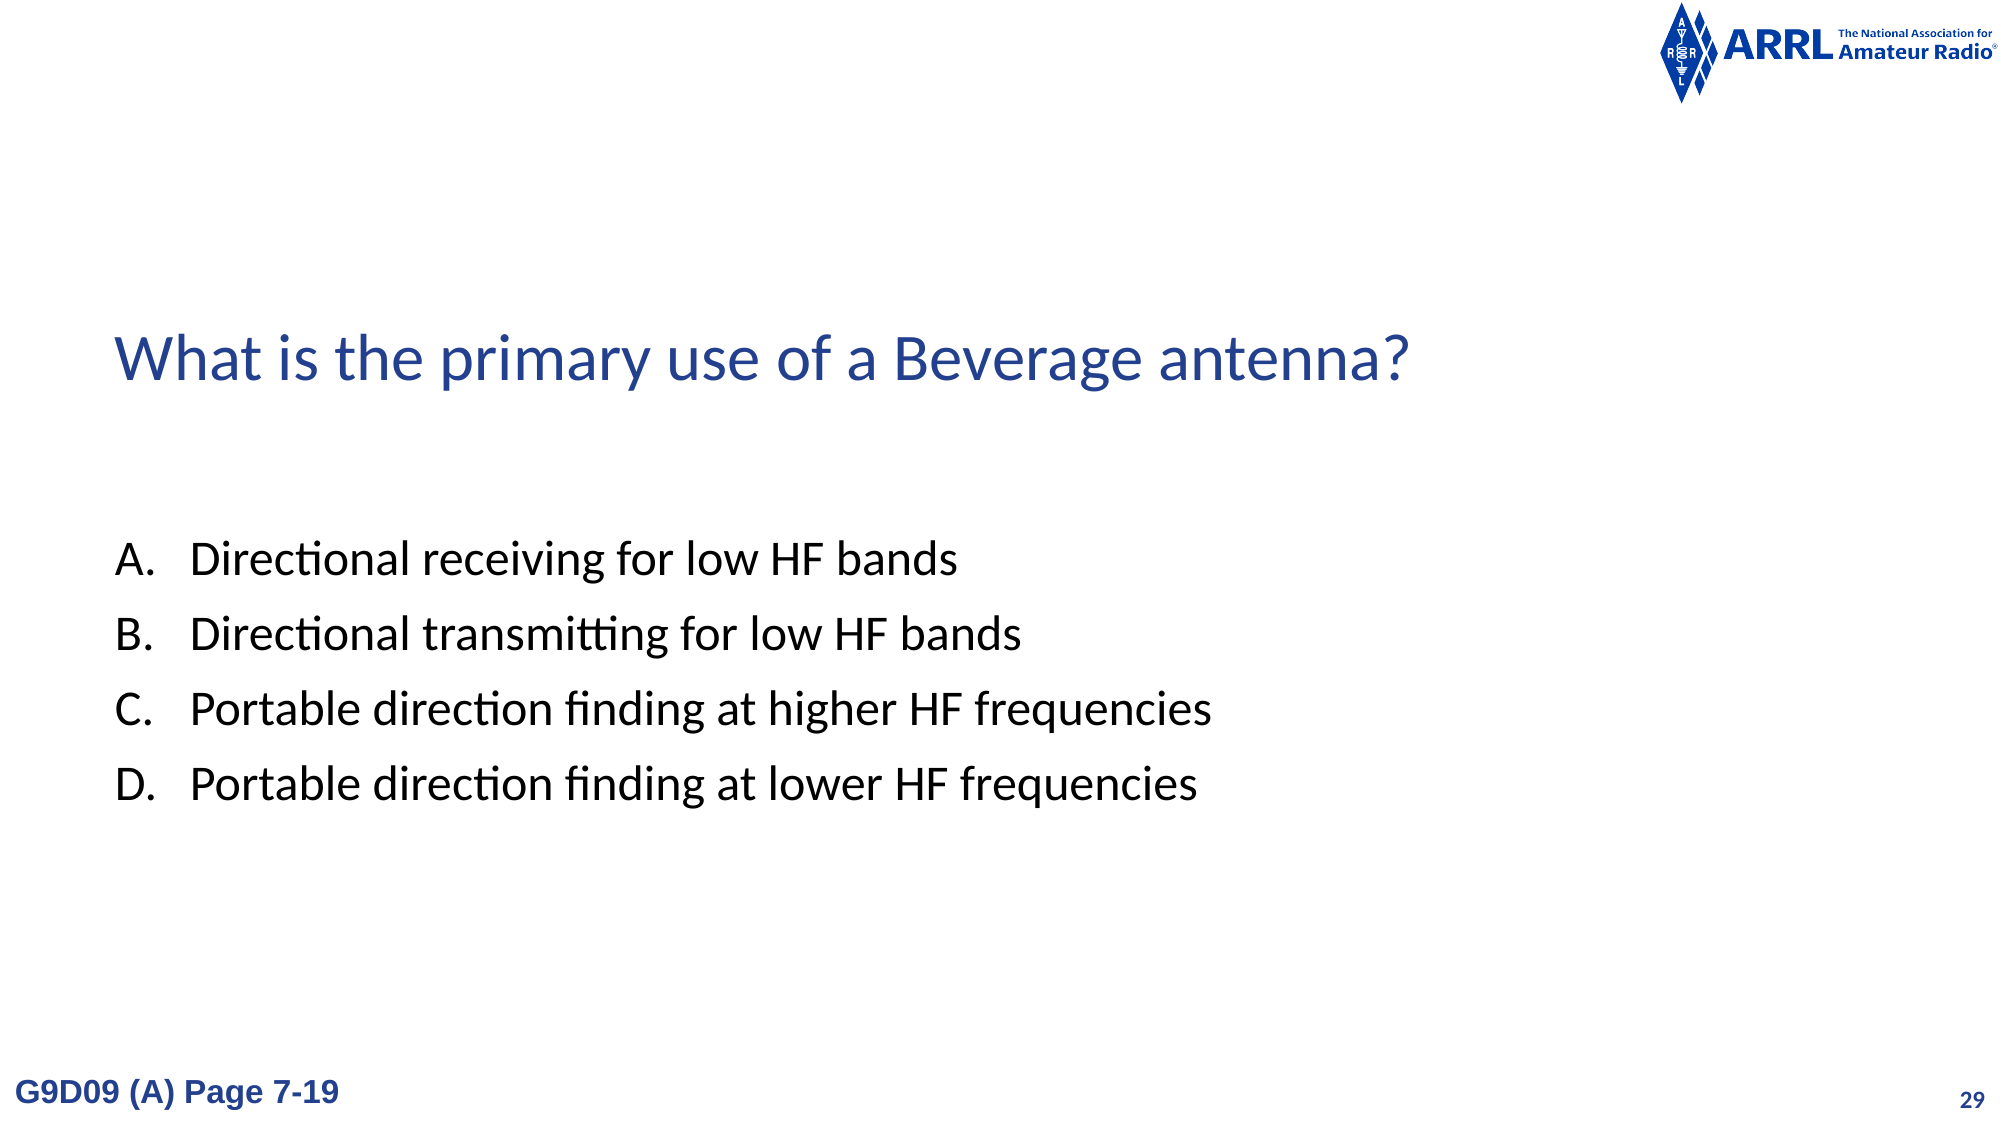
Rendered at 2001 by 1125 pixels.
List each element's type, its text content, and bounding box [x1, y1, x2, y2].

text_box 29 [1875, 1076, 2000, 1122]
title What is the primary use of a Beverage antenna? [99, 249, 1900, 468]
list Directional receiving for low HF bands Directional transmitting for low HF bands Portable direction finding at higher HF frequencies Portable direction finding at lower HF frequencies [99, 525, 1900, 1005]
text_box G9D09 (A) Page 7-19 [0, 1062, 1313, 1118]
picture [1658, 0, 1999, 106]
